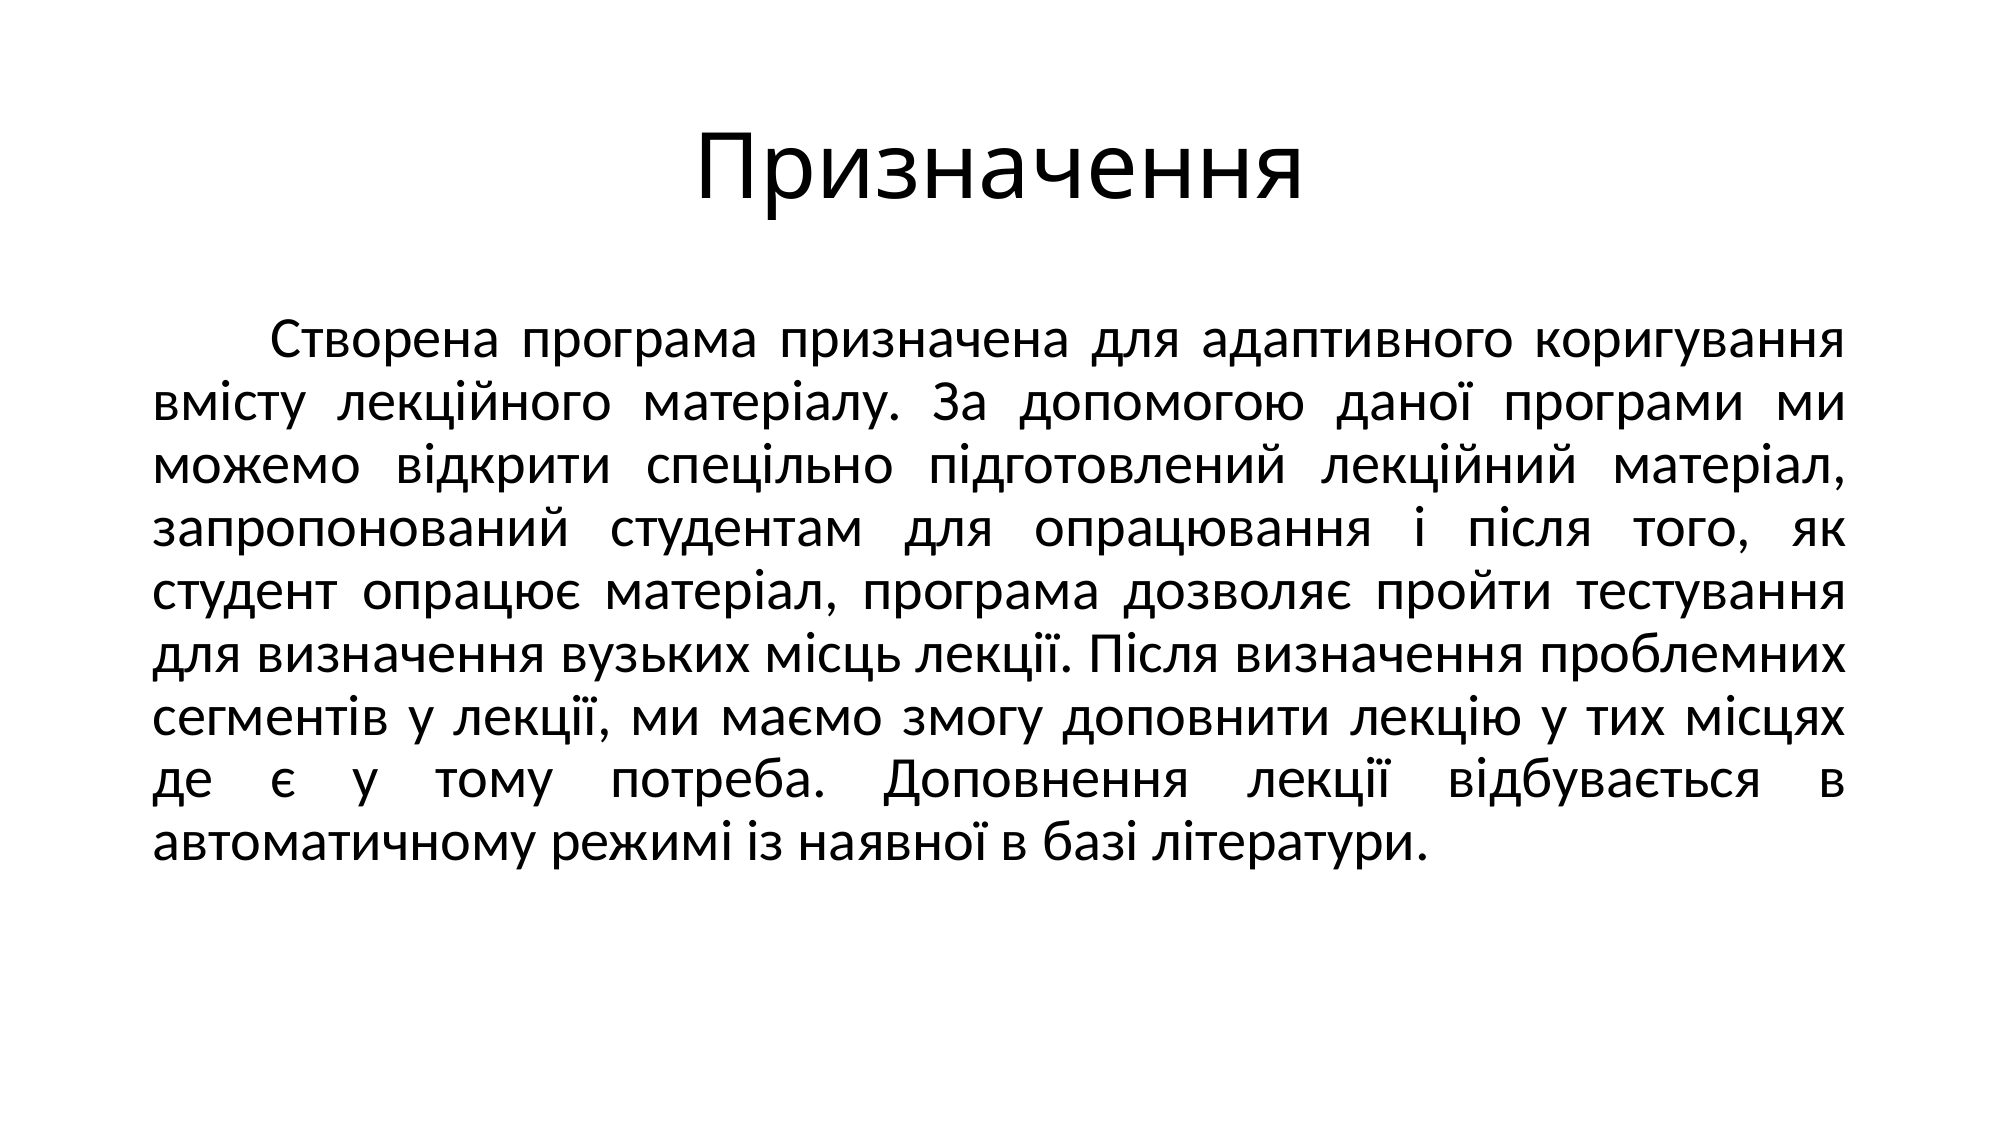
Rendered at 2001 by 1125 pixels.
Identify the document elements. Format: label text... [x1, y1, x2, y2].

title Призначення [137, 59, 1863, 278]
list Створена програма призначена для адаптивного коригування вмісту лекційного матеріалу. За допомогою даної програми ми можемо відкрити спецільно підготовлений лекційний матеріал, запропонований студентам для опрацювання і після того, як студент опрацює матеріал, програма дозволяє пройти тестування для визначення вузьких місць лекції. Після визначення проблемних сегментів у лекції, ми маємо змогу доповнити лекцію у тих місцях де є у тому потреба. Доповнення лекції відбувається в автоматичному режимі із наявної в базі літератури. [137, 299, 1863, 1014]
